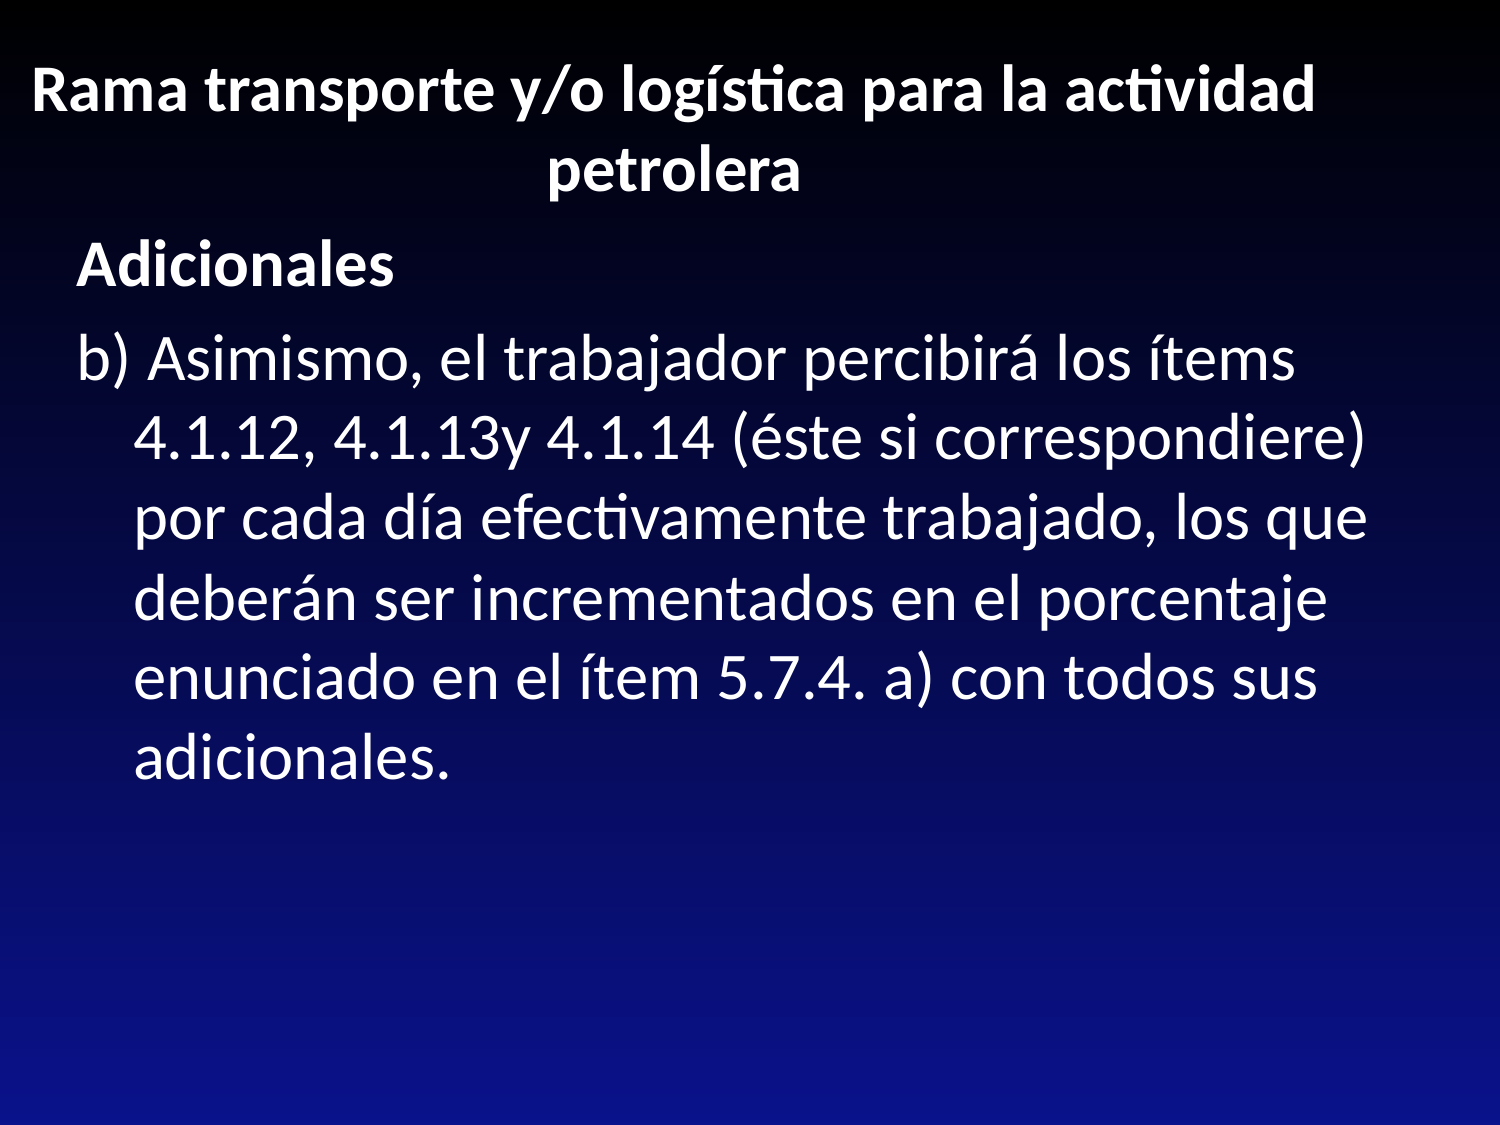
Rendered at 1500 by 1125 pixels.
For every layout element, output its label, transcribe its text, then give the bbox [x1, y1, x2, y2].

list Adicionales b) Asimismo, el trabajador percibirá los ítems 4.1.12, 4.1.13y 4.1.14 (éste si correspondiere) por cada día efectivamente trabajado, los que deberán ser incrementados en el porcentaje enunciado en el ítem 5.7.4. a) con todos sus adicionales. [76, 219, 1448, 917]
title Rama transporte y/o logística para la actividad petrolera [0, 44, 1351, 233]
